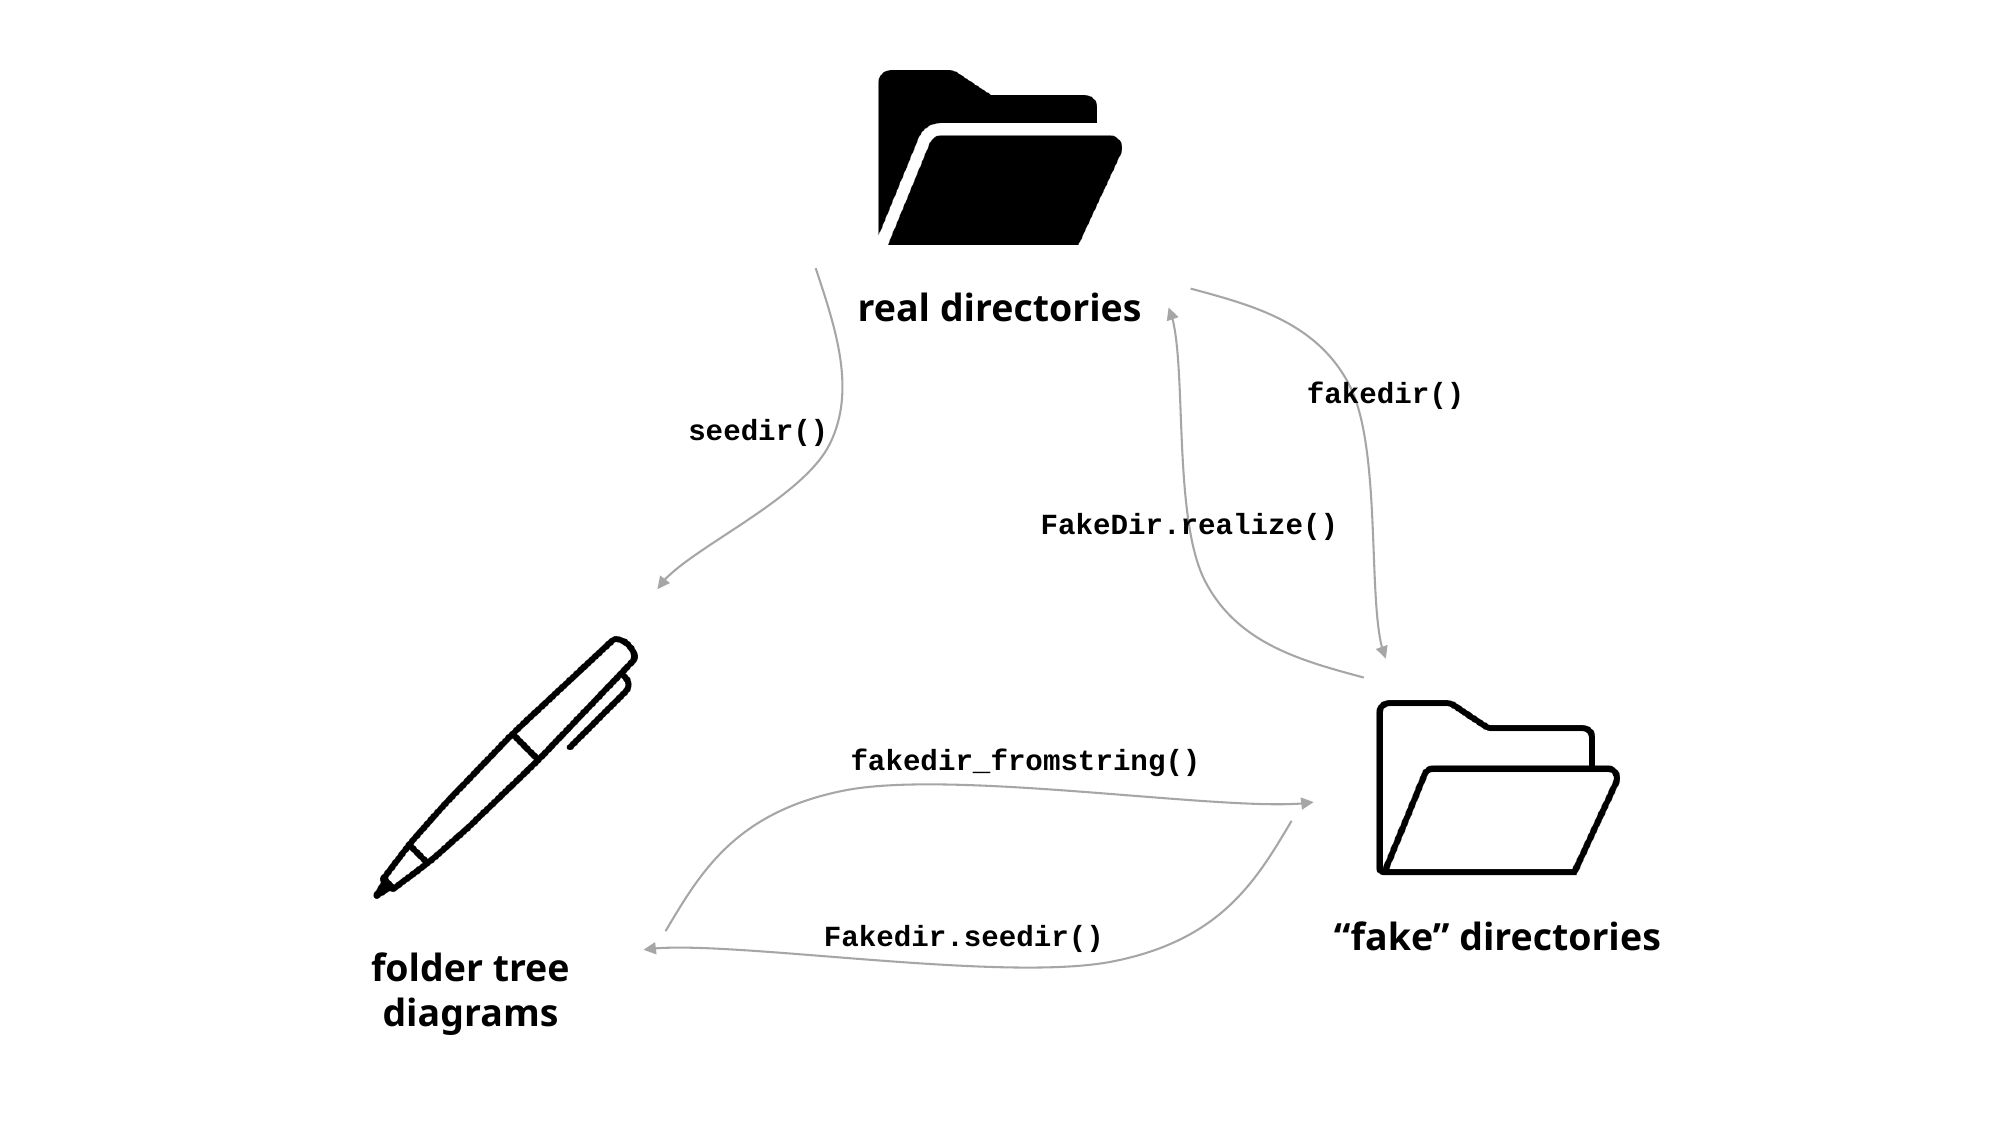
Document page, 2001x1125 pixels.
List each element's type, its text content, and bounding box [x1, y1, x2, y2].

text_box [848, 820, 1293, 969]
text_box seedir() [673, 403, 844, 454]
picture [850, 7, 1150, 307]
picture [356, 617, 656, 917]
text_box [749, 267, 844, 403]
text_box fakedir_fromstring() [835, 734, 1216, 784]
text_box FakeDir.realize() [1025, 497, 1356, 548]
text_box Fakedir.seedir() [809, 909, 1119, 960]
text_box real directories [842, 276, 1158, 337]
picture [1348, 636, 1648, 937]
text_box [657, 454, 826, 590]
text_box [643, 916, 809, 957]
text_box “fake” directories [1318, 905, 1677, 966]
text_box [664, 784, 1314, 932]
text_box folder tree diagrams [356, 936, 585, 1041]
text_box [1166, 307, 1269, 497]
text_box [1192, 548, 1348, 675]
text_box fakedir() [1292, 367, 1480, 417]
text_box [1190, 287, 1381, 636]
